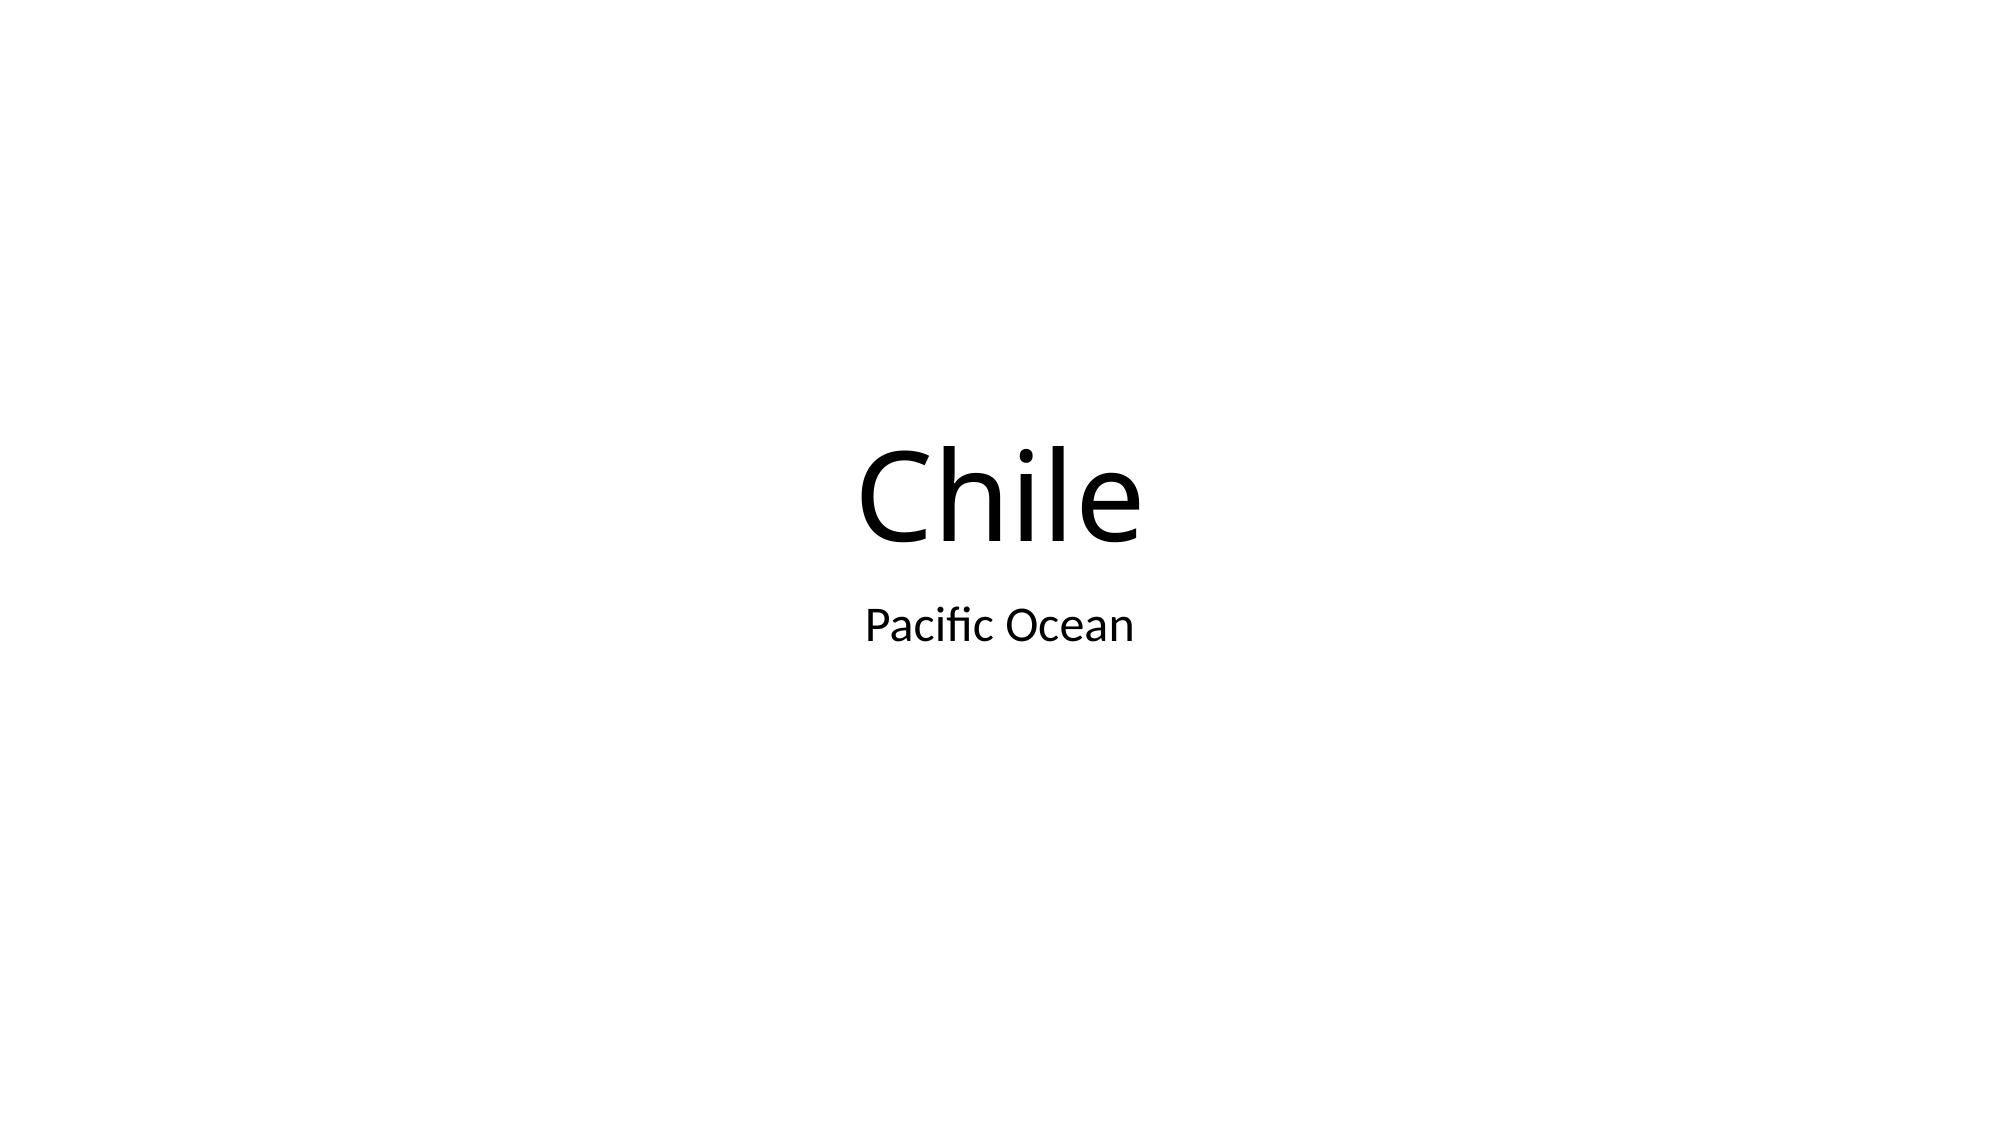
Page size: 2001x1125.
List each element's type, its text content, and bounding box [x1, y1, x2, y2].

title Chile [249, 184, 1750, 576]
subtitle Pacific Ocean [249, 590, 1750, 863]
